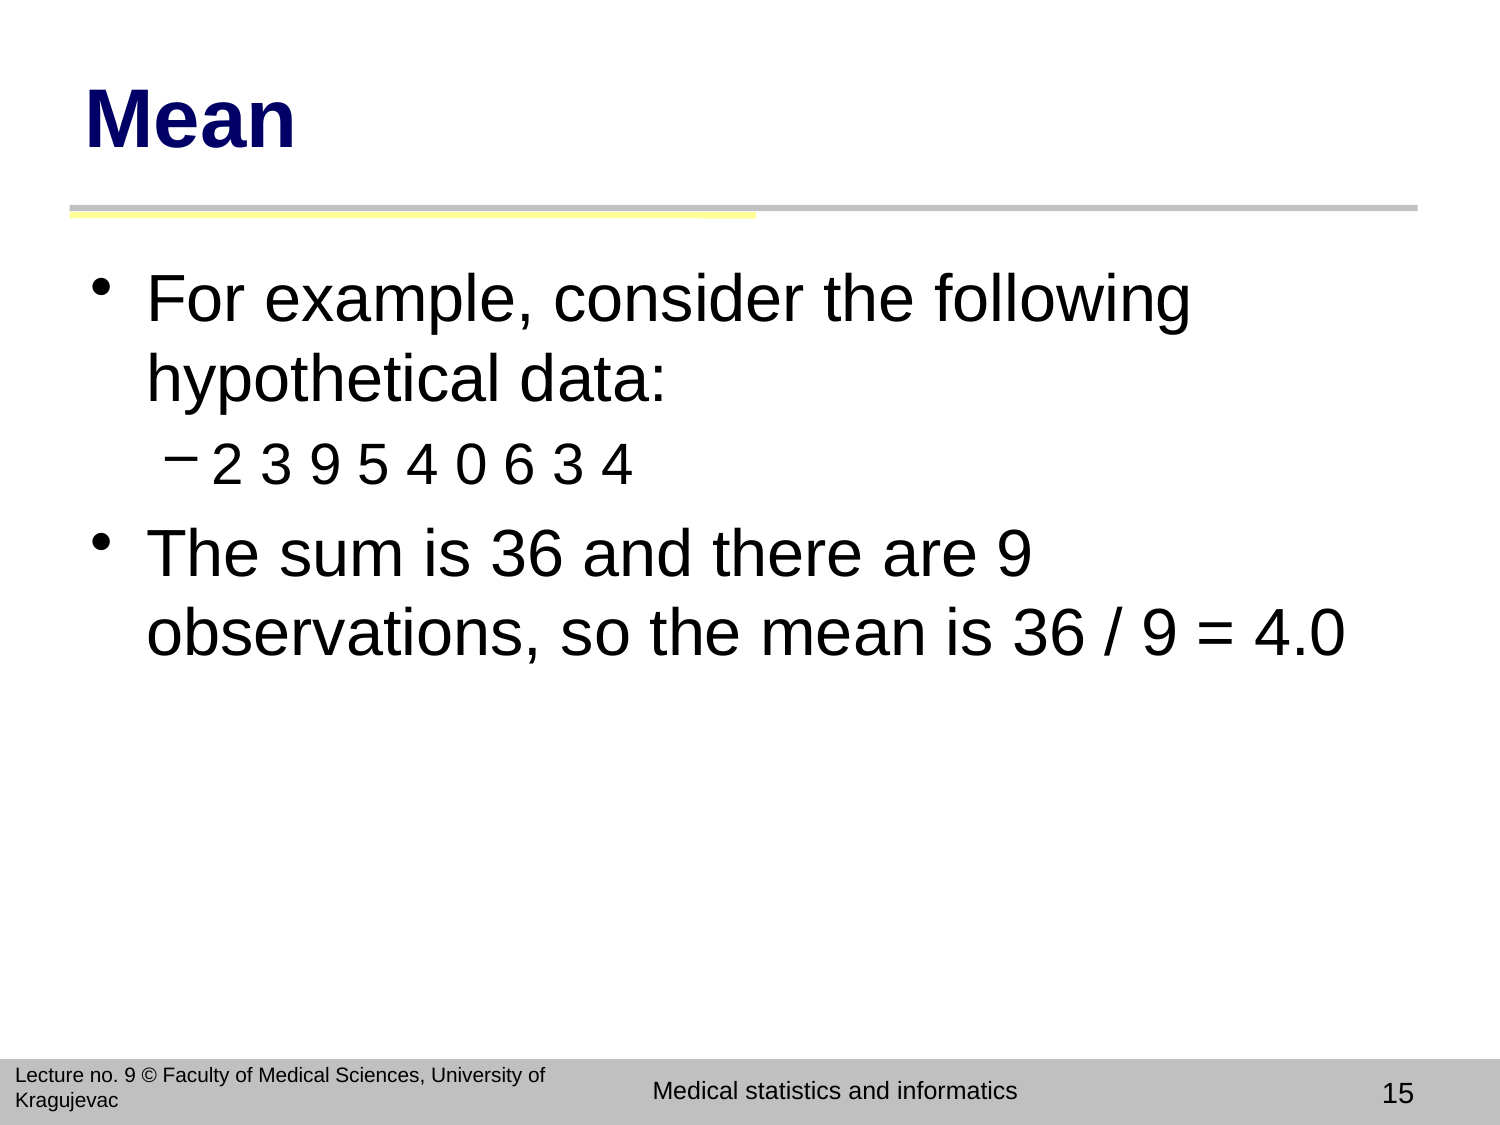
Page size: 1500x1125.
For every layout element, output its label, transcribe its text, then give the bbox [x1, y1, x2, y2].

slide_number Lecture no. 9 © Faculty of Medical Sciences, University of Kragujevac [0, 1053, 611, 1108]
list For example, consider the following hypothetical data: 2 3 9 5 4 0 6 3 4 The sum is 36 and there are 9 observations, so the mean is 36 / 9 = 4.0 [74, 246, 1426, 1023]
footer Medical statistics and informatics [512, 1066, 1160, 1125]
title Mean [69, 19, 1426, 208]
slide_number 15 [1164, 1066, 1430, 1125]
